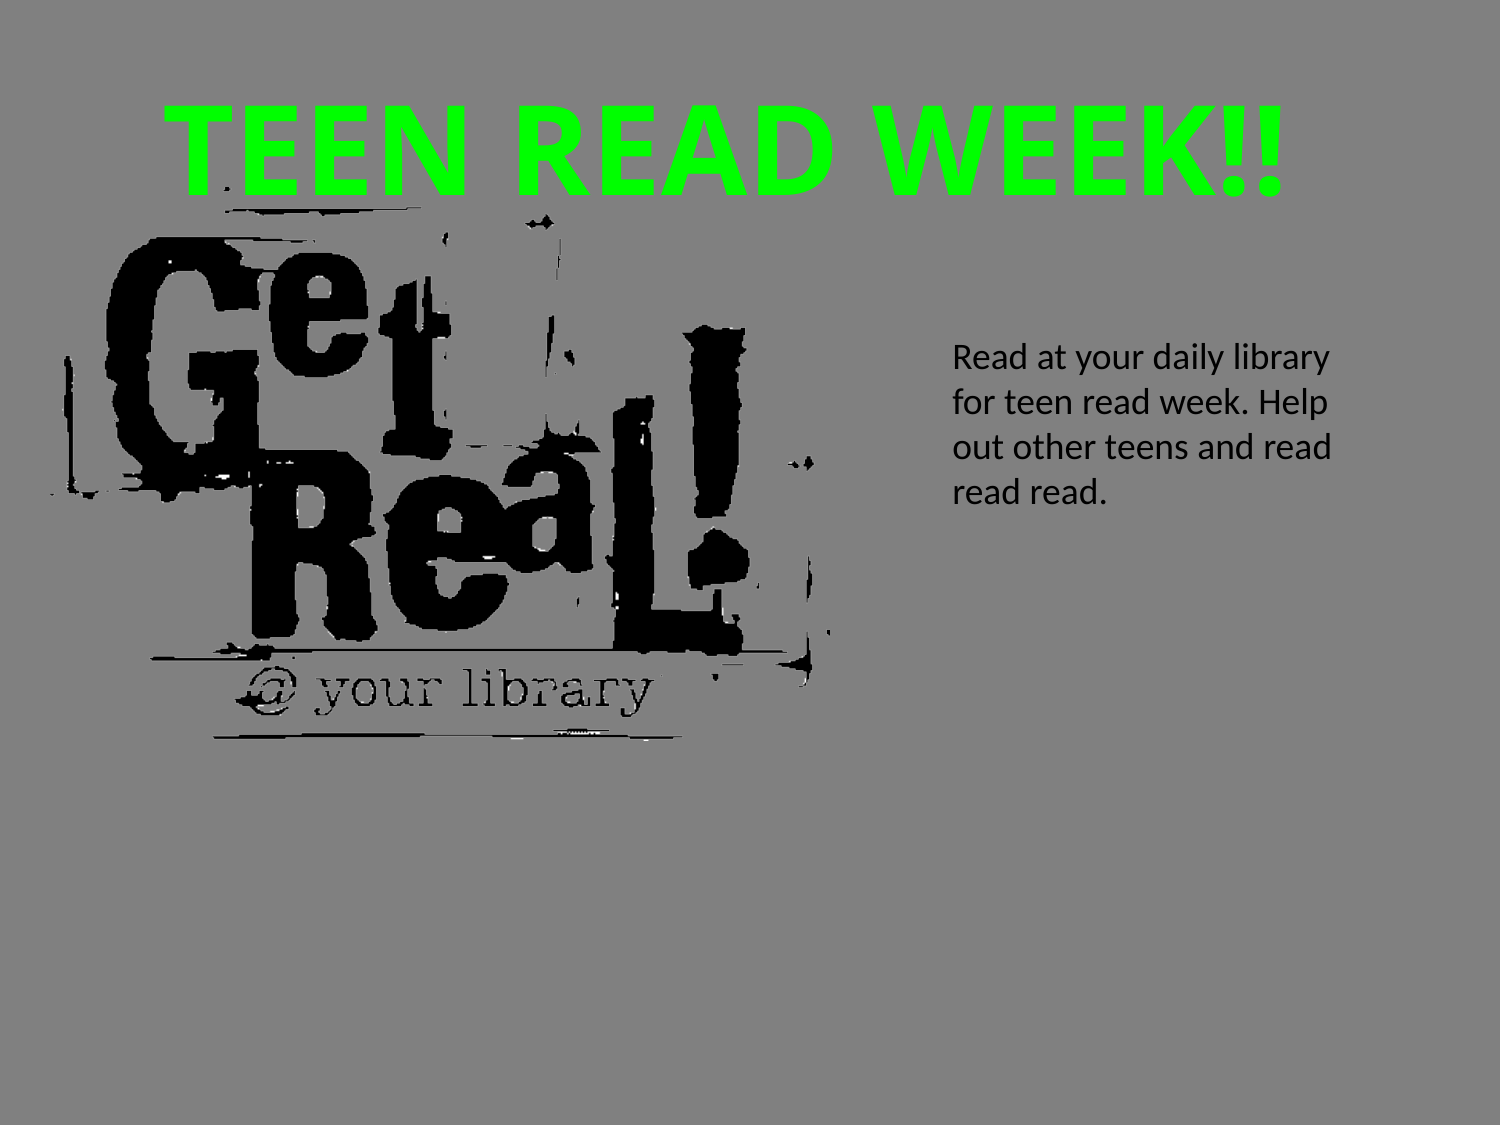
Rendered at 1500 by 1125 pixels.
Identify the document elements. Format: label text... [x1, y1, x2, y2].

picture [49, 187, 830, 741]
text_box Read at your daily library for teen read week. Help out other teens and read read read. [937, 324, 1375, 520]
title TEEN READ WEEK!! [87, 24, 1363, 267]
